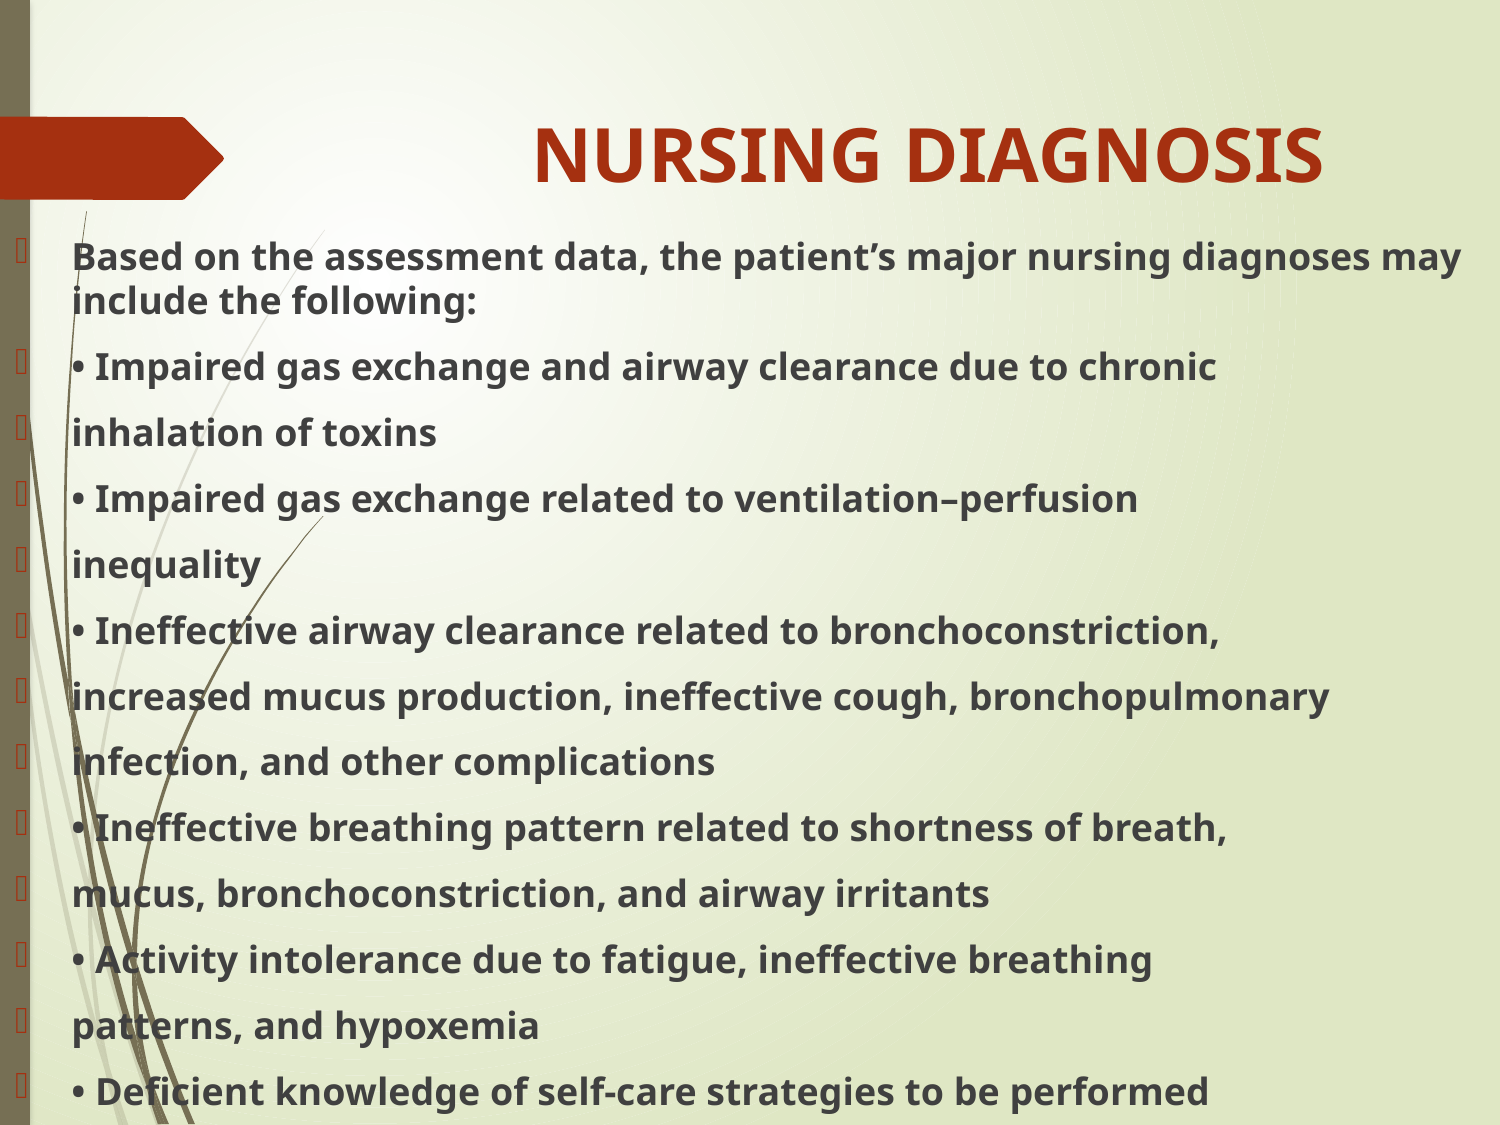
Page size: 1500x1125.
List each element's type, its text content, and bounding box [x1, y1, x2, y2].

list Based on the assessment data, the patient’s major nursing diagnoses may include the following: • Impaired gas exchange and airway clearance due to chronic inhalation of toxins • Impaired gas exchange related to ventilation–perfusion inequality • Ineffective airway clearance related to bronchoconstriction, increased mucus production, ineffective cough, bronchopulmonary infection, and other complications • Ineffective breathing pattern related to shortness of breath, mucus, bronchoconstriction, and airway irritants • Activity intolerance due to fatigue, ineffective breathing patterns, and hypoxemia • Deficient knowledge of self-care strategies to be performed at home. • Ineffective coping related to reduced socialization, anxiety, depression, lower activity level, and the inability to work [0, 224, 1500, 1125]
title NURSING DIAGNOSIS [356, 99, 1500, 224]
